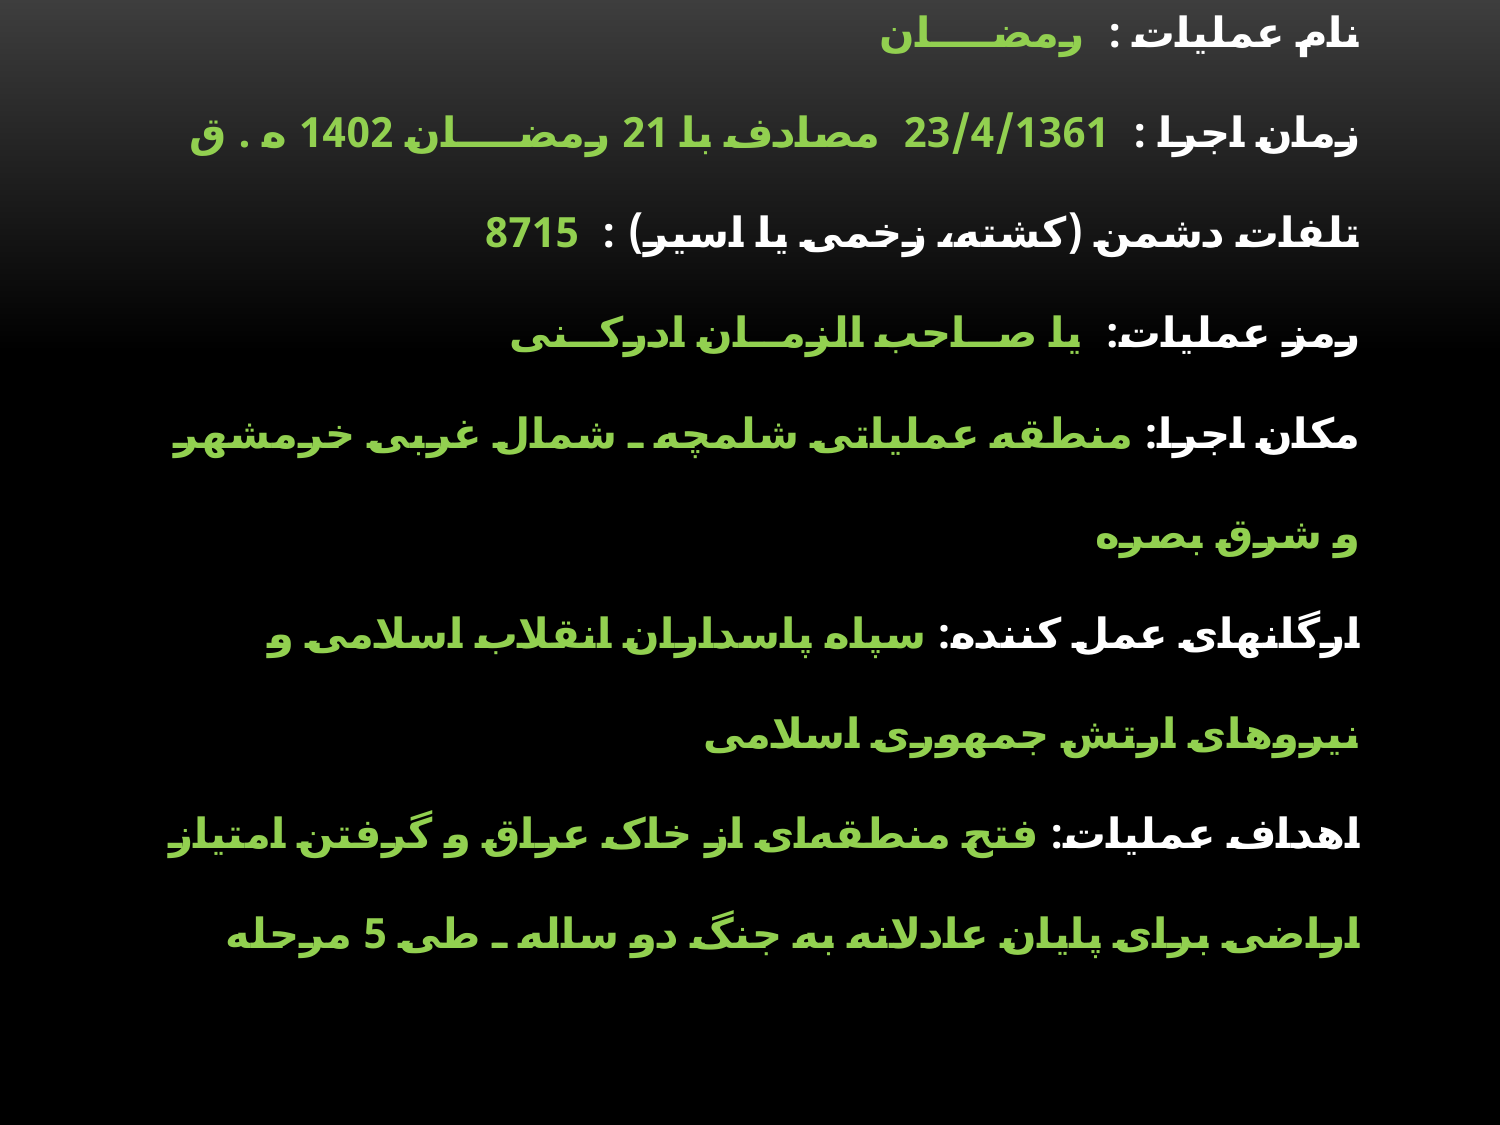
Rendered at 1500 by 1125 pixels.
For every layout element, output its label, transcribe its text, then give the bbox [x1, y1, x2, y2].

list نام عملیات ‌: رمضــــان زمان اجرا‌ : 23/4/1361 مصادف با 21 رمضــــان 1402 ه . ق تلفات دشمن (کشته، زخمی یا اسیر)‌ : 8715 رمز عملیات‌: یا صــاحب الزمــان ادرکــنی مکان اجرا: منطقه عملیاتی شلمچه ـ شمال غربی خرمشهر و شرق بصره ارگانهای عمل کننده‌: سپاه پاسداران انقلاب اسلامی و نیروهای ارتش جمهوری اسلامی اهداف عملیات: فتح منطقه‌ای از خاک عراق و گرفتن امتیاز اراضی برای پایان عادلانه به جنگ دو ساله ـ طی 5 مرحله [123, 184, 1376, 965]
